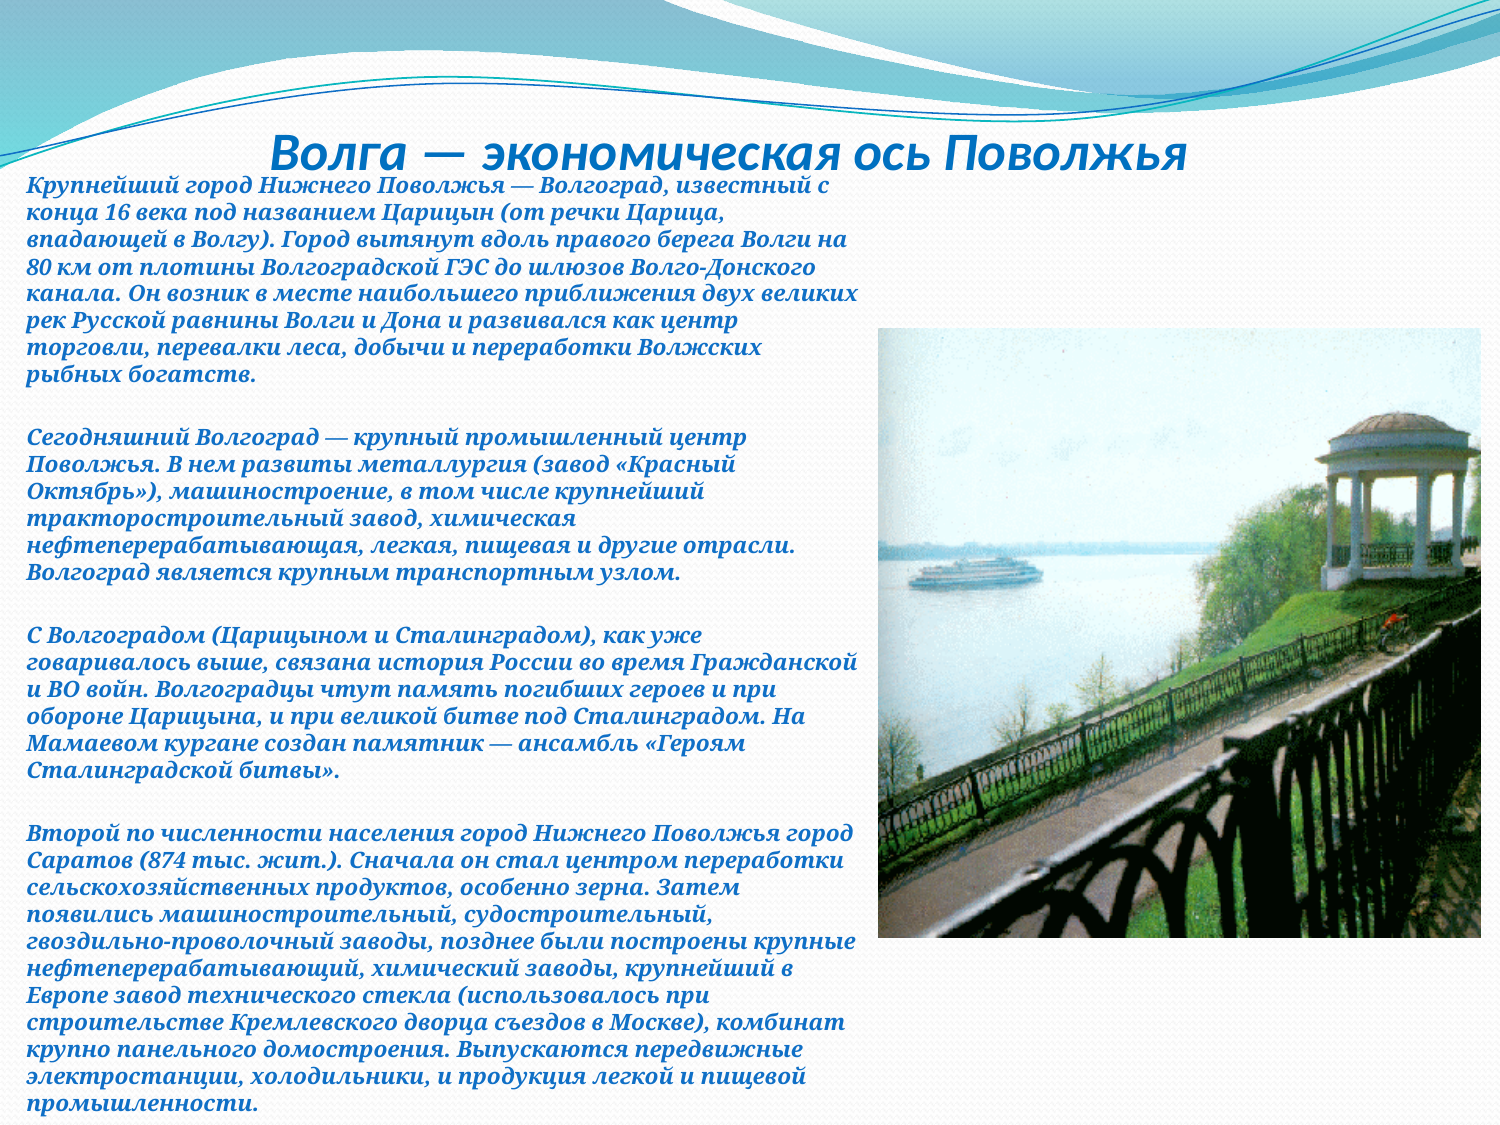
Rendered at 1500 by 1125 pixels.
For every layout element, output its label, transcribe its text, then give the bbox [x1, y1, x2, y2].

title Волга — экономическая ось Поволжья [269, 117, 1224, 182]
list Крупнейший город Нижнего Поволжья — Волгоград, известный с конца 16 века под названием Царицын (от речки Царица, впадающей в Волгу). Город вытянут вдоль правого берега Волги на 80 км от плотины Волгоградской ГЭС до шлюзов Волго-Донского канала. Он возник в месте наибольшего приближения двух великих рек Русской равнины Волги и Дона и развивался как центр торговли, перевалки леса, добычи и переработки Волжских рыбных богатств. Сегодняшний Волгоград — крупный промышленный центр Поволжья. В нем развиты металлургия (завод «Красный Октябрь»), машиностроение, в том числе крупнейший тракторостроительный завод, химическая нефтеперерабатывающая, легкая, пищевая и другие отрасли. Волгоград является крупным транспортным узлом. С Волгоградом (Царицыном и Сталинградом), как уже говаривалось выше, связана история России во время Гражданской и ВО войн. Волгоградцы чтут память погибших героев и при обороне Царицына, и при великой битве под Сталинградом. На Мамаевом кургане создан памятник — ансамбль «Героям Сталинградской битвы». Второй по численности населения город Нижнего Поволжья город Саратов (874 тыс. жит.). Сначала он стал центром переработки сельскохозяйственных продуктов, особенно зерна. Затем появились машиностроительный, судостроительный, гвоздильно-проволочный заводы, позднее были построены крупные нефтеперерабатывающий, химический заводы, крупнейший в Европе завод технического стекла (использовалось при строительстве Кремлевского дворца съездов в Москве), комбинат крупно панельного домостроения. Выпускаются передвижные электростанции, холодильники, и продукция легкой и пищевой промышленности. [23, 164, 868, 1125]
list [878, 327, 1481, 938]
